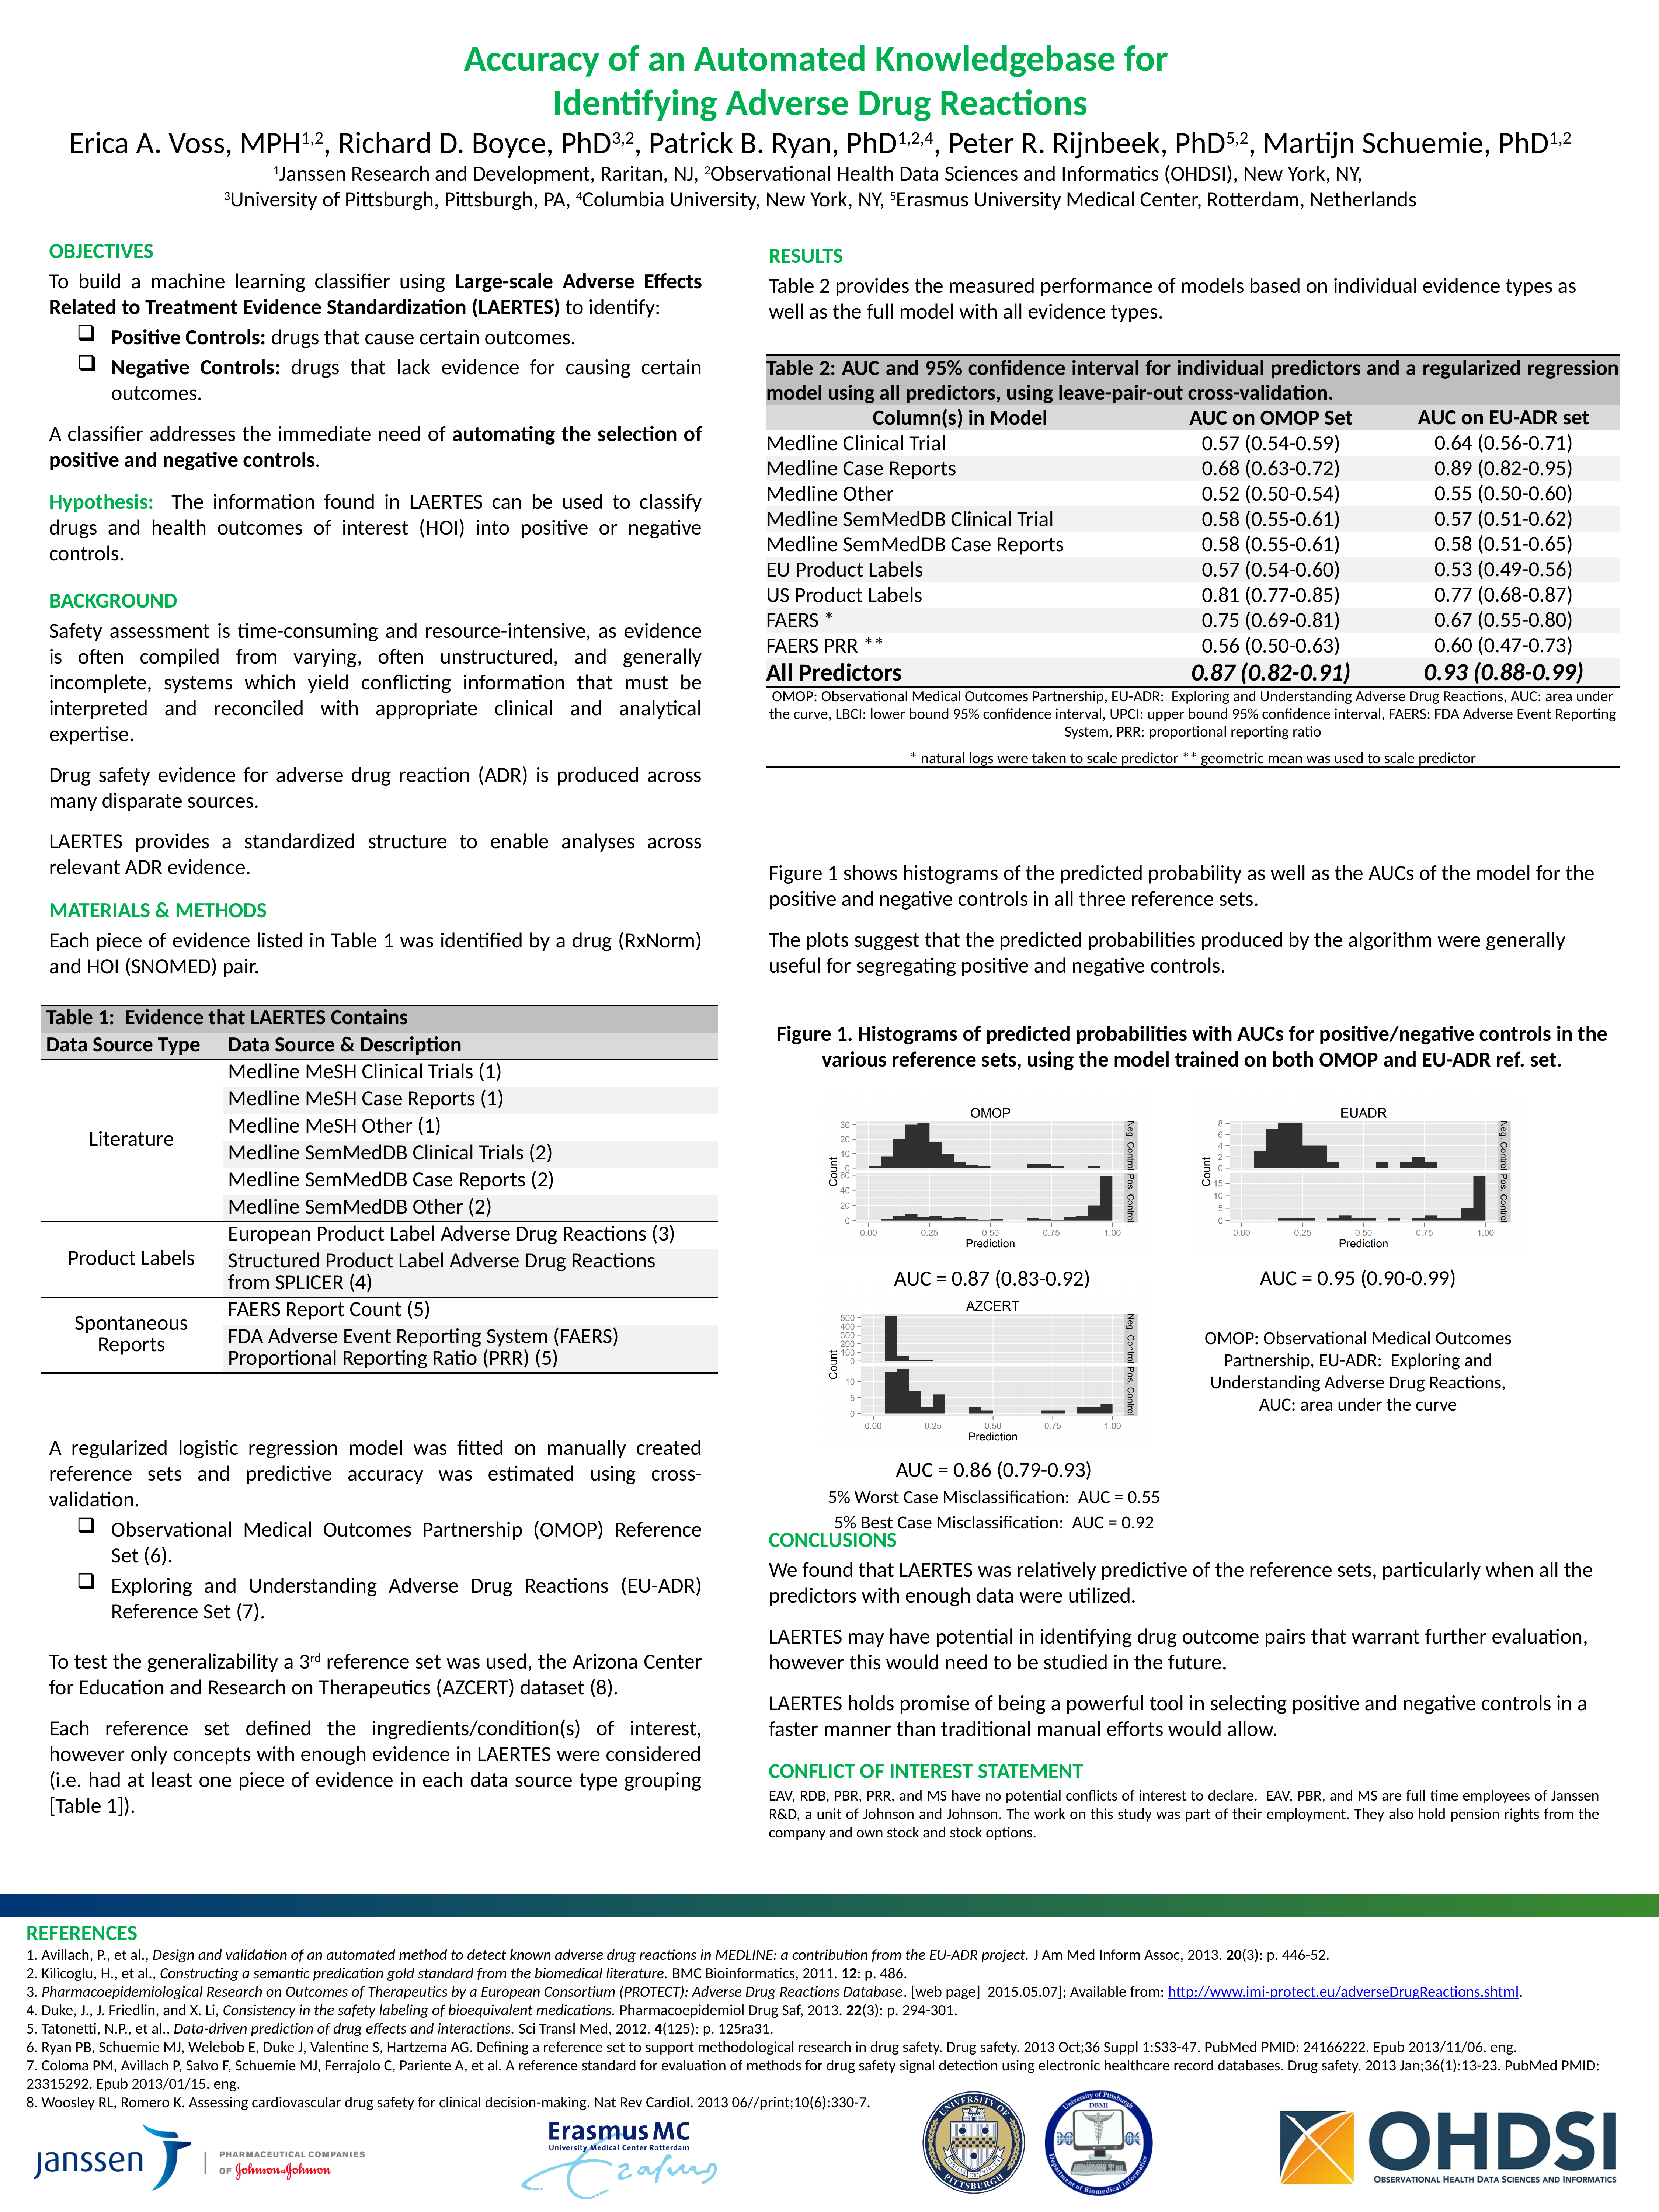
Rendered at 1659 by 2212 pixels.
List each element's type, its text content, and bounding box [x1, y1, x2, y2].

table_cell 0.81 (0.77-0.85) [1155, 582, 1388, 608]
table_cell European Product Label Adverse Drug Reactions (3) [223, 1222, 718, 1249]
table_cell US Product Labels [766, 582, 1155, 608]
table_cell 0.57 (0.54-0.60) [1155, 557, 1388, 582]
table_cell Medline SemMedDB Case Reports (2) [223, 1168, 718, 1195]
table_cell Medline SemMedDB Clinical Trial [766, 506, 1155, 532]
table_cell 0.53 (0.49-0.56) [1388, 557, 1620, 582]
table_cell 0.75 (0.69-0.81) [1155, 608, 1388, 633]
table_cell Spontaneous Reports [41, 1298, 223, 1372]
table_cell OMOP: Observational Medical Outcomes Partnership, EU-ADR: Exploring and Understanding Adverse Drug Reactions, AUC: area under the curve, LBCI: lower bound 95% confidence interval, UPCI: upper bound 95% confidence interval, FAERS: FDA Adverse Event Reporting System, PRR: proportional reporting ratio * natural logs were taken to scale predictor ** geometric mean was used to scale predictor [766, 688, 1620, 766]
table_cell Structured Product Label Adverse Drug Reactions from SPLICER (4) [223, 1249, 718, 1297]
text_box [764, 1016, 1621, 1536]
picture [921, 2087, 1026, 2198]
table_cell Medline MeSH Other (1) [223, 1114, 718, 1141]
table_cell 0.87 (0.82-0.91) [1155, 658, 1388, 686]
picture [1040, 2087, 1155, 2198]
table_cell 0.58 (0.55-0.61) [1155, 532, 1388, 557]
table_cell FAERS Report Count (5) [223, 1298, 718, 1325]
table_cell 0.60 (0.47-0.73) [1388, 633, 1620, 658]
list RESULTS Table 2 provides the measured performance of models based on individual evidence types as well as the full model with all evidence types. Figure 1 shows histograms of the predicted probability as well as the AUCs of the model for the positive and negative controls in all three reference sets. The plots suggest that the predicted probabilities produced by the algorithm were generally useful for segregating positive and negative controls. CONCLUSIONS We found that LAERTES was relatively predictive of the reference sets, particularly when all the predictors with enough data were utilized. LAERTES may have potential in identifying drug outcome pairs that warrant further evaluation, however this would need to be studied in the future. LAERTES holds promise of being a powerful tool in selecting positive and negative controls in a faster manner than traditional manual efforts would allow. CONFLICT OF INTEREST STATEMENT EAV, RDB, PBR, PRR, and MS have no potential conflicts of interest to declare. EAV, PBR, and MS are full time employees of Janssen R&D, a unit of Johnson and Johnson. The work on this study was part of their employment. They also hold pension rights from the company and own stock and stock options. [747, 230, 1622, 1894]
table_cell FAERS * [766, 608, 1155, 633]
table_cell 0.52 (0.50-0.54) [1155, 481, 1388, 506]
picture [21, 2110, 378, 2205]
table_cell Column(s) in Model [766, 405, 1155, 430]
table_cell Medline Clinical Trial [766, 430, 1155, 456]
table_cell 0.57 (0.51-0.62) [1388, 506, 1620, 532]
table_cell AUC on OMOP Set [1155, 405, 1388, 430]
text_box [0, 1894, 1659, 1917]
list OBJECTIVES To build a machine learning classifier using Large-scale Adverse Effects Related to Treatment Evidence Standardization (LAERTES) to identify: Positive Controls: drugs that cause certain outcomes. Negative Controls: drugs that lack evidence for causing certain outcomes. A classifier addresses the immediate need of automating the selection of positive and negative controls. Hypothesis: The information found in LAERTES can be used to classify drugs and health outcomes of interest (HOI) into positive or negative controls. BACKGROUND Safety assessment is time-consuming and resource-intensive, as evidence is often compiled from varying, often unstructured, and generally incomplete, systems which yield conflicting information that must be interpreted and reconciled with appropriate clinical and analytical expertise. Drug safety evidence for adverse drug reaction (ADR) is produced across many disparate sources. LAERTES provides a standardized structure to enable analyses across relevant ADR evidence. MATERIALS & METHODS Each piece of evidence listed in Table 1 was identified by a drug (RxNorm) and HOI (SNOMED) pair. A regularized logistic regression model was fitted on manually created reference sets and predictive accuracy was estimated using cross-validation. Observational Medical Outcomes Partnership (OMOP) Reference Set (6). Exploring and Understanding Adverse Drug Reactions (EU-ADR) Reference Set (7). To test the generalizability a 3rd reference set was used, the Arizona Center for Education and Research on Therapeutics (AZCERT) dataset (8). Each reference set defined the ingredients/condition(s) of interest, however only concepts with enough evidence in LAERTES were considered (i.e. had at least one piece of evidence in each data source type grouping [Table 1]). [27, 226, 724, 1857]
table_cell Medline MeSH Clinical Trials (1) [223, 1060, 718, 1087]
table_cell Medline SemMedDB Other (2) [223, 1195, 718, 1221]
table_cell Medline SemMedDB Case Reports [766, 532, 1155, 557]
table_cell 0.77 (0.68-0.87) [1388, 582, 1620, 608]
table_cell FAERS PRR ** [766, 633, 1155, 658]
table_cell 0.58 (0.51-0.65) [1388, 532, 1620, 557]
table_cell 0.55 (0.50-0.60) [1388, 481, 1620, 506]
table_header Table 1: Evidence that LAERTES Contains [41, 1006, 718, 1033]
table_cell FDA Adverse Event Reporting System (FAERS) Proportional Reporting Ratio (PRR) (5) [223, 1325, 718, 1372]
table_cell All Predictors [766, 658, 1155, 686]
table_cell 0.56 (0.50-0.63) [1155, 633, 1388, 658]
table_cell AUC on EU-ADR set [1388, 405, 1620, 430]
table_cell 0.93 (0.88-0.99) [1388, 658, 1620, 686]
table_cell 0.58 (0.55-0.61) [1155, 506, 1388, 532]
table_cell 0.67 (0.55-0.80) [1388, 608, 1620, 633]
title Accuracy of an Automated Knowledgebase for Identifying Adverse Drug Reactions Erica A. Voss, MPH1,2, Richard D. Boyce, PhD3,2, Patrick B. Ryan, PhD1,2,4, Peter R. Rijnbeek, PhD5,2, Martijn Schuemie, PhD1,2 1Janssen Research and Development, Raritan, NJ, 2Observational Health Data Sciences and Informatics (OHDSI), New York, NY, 3University of Pittsburgh, Pittsburgh, PA, 4Columbia University, New York, NY, 5Erasmus University Medical Center, Rotterdam, Netherlands [18, 23, 1623, 226]
picture [521, 2101, 719, 2212]
table_cell EU Product Labels [766, 557, 1155, 582]
table_cell Product Labels [41, 1222, 223, 1297]
table_cell Medline MeSH Case Reports (1) [223, 1087, 718, 1114]
picture [1262, 2097, 1634, 2191]
table_cell Medline SemMedDB Clinical Trials (2) [223, 1141, 718, 1168]
table_cell Data Source Type [41, 1033, 223, 1059]
table_cell Medline Other [766, 481, 1155, 506]
table_cell Medline Case Reports [766, 456, 1155, 481]
table_cell 0.57 (0.54-0.59) [1155, 430, 1388, 456]
table_cell Literature [41, 1060, 223, 1221]
table_header Table 2: AUC and 95% confidence interval for individual predictors and a regularized regression model using all predictors, using leave-pair-out cross-validation. [766, 356, 1620, 405]
text_box REFERENCES 1. Avillach, P., et al., Design and validation of an automated method to detect known adverse drug reactions in MEDLINE: a contribution from the EU-ADR project. J Am Med Inform Assoc, 2013. 20(3): p. 446-52. 2. Kilicoglu, H., et al., Constructing a semantic predication gold standard from the biomedical literature. BMC Bioinformatics, 2011. 12: p. 486. 3. Pharmacoepidemiological Research on Outcomes of Therapeutics by a European Consortium (PROTECT): Adverse Drug Reactions Database. [web page] 2015.05.07]; Available from: http://www.imi-protect.eu/adverseDrugReactions.shtml. 4. Duke, J., J. Friedlin, and X. Li, Consistency in the safety labeling of bioequivalent medications. Pharmacoepidemiol Drug Saf, 2013. 22(3): p. 294-301. 5. Tatonetti, N.P., et al., Data-driven prediction of drug effects and interactions. Sci Transl Med, 2012. 4(125): p. 125ra31. 6. Ryan PB, Schuemie MJ, Welebob E, Duke J, Valentine S, Hartzema AG. Defining a reference set to support methodological research in drug safety. Drug safety. 2013 Oct;36 Suppl 1:S33-47. PubMed PMID: 24166222. Epub 2013/11/06. eng. 7. Coloma PM, Avillach P, Salvo F, Schuemie MJ, Ferrajolo C, Pariente A, et al. A reference standard for evaluation of methods for drug safety signal detection using electronic healthcare record databases. Drug safety. 2013 Jan;36(1):13-23. PubMed PMID: 23315292. Epub 2013/01/15. eng. 8. Woosley RL, Romero K. Assessing cardiovascular drug safety for clinical decision-making. Nat Rev Cardiol. 2013 06//print;10(6):330-7. [21, 1916, 1647, 2114]
table_cell Data Source & Description [223, 1033, 718, 1059]
table_cell 0.89 (0.82-0.95) [1388, 456, 1620, 481]
table_cell 0.64 (0.56-0.71) [1388, 430, 1620, 456]
table_cell 0.68 (0.63-0.72) [1155, 456, 1388, 481]
